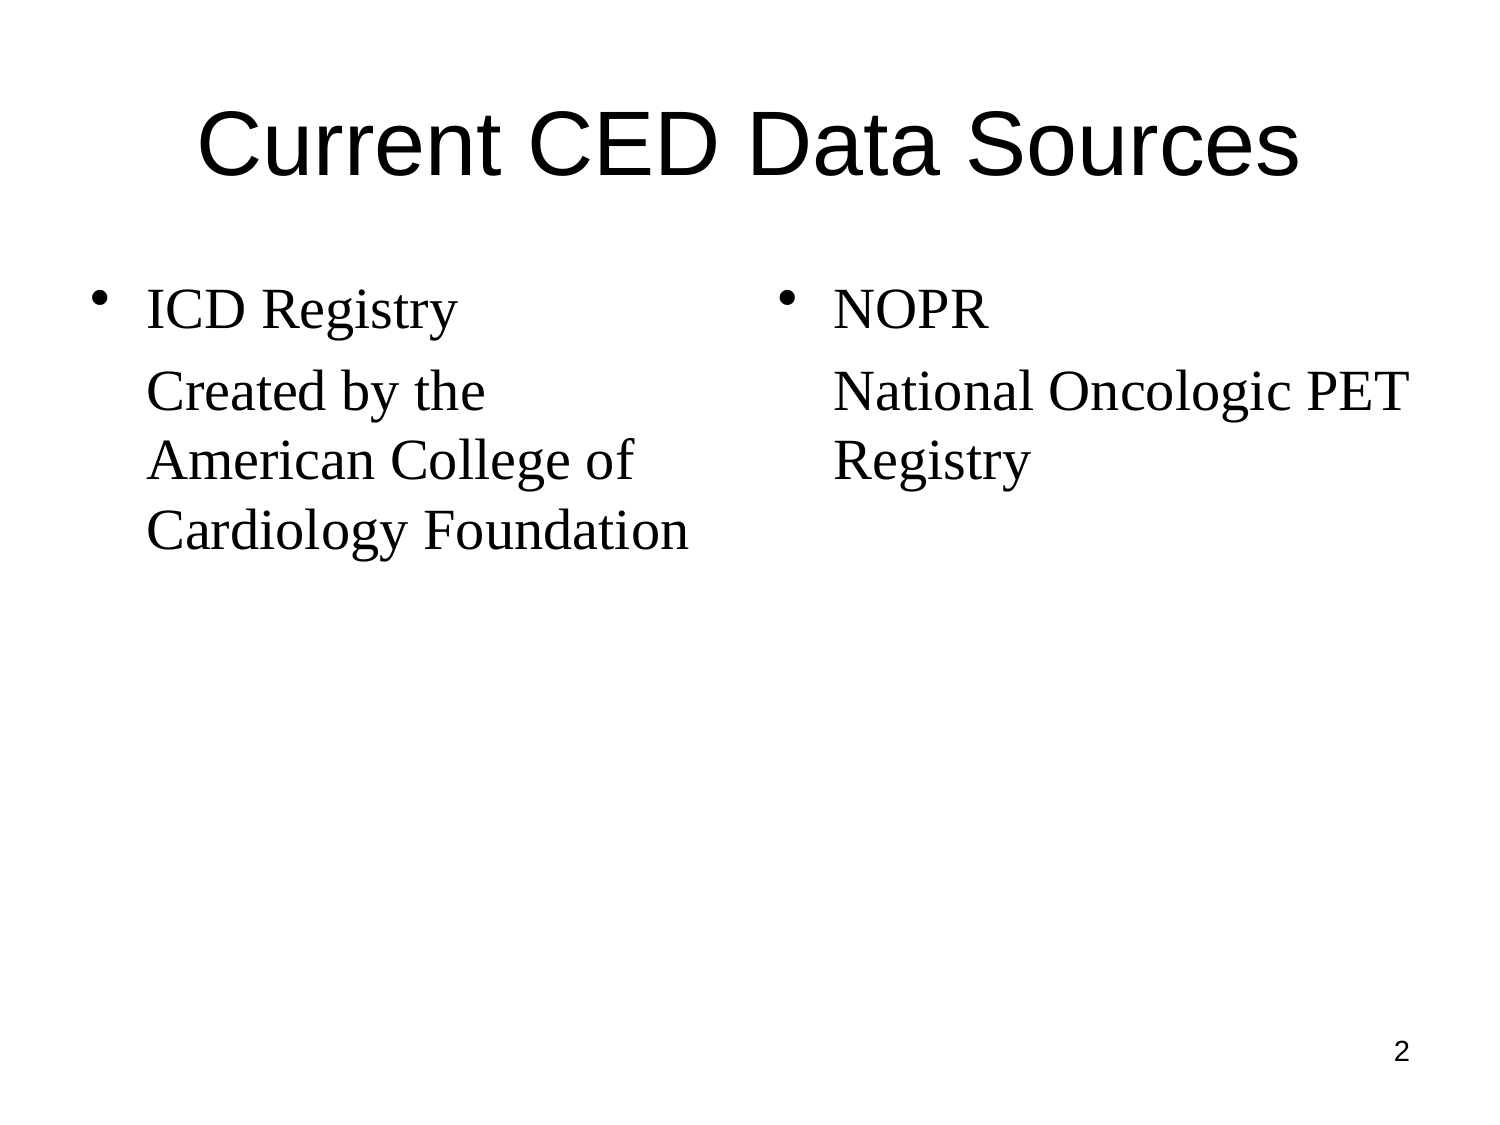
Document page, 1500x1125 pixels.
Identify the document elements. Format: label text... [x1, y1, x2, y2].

slide_number 2 [1074, 1024, 1426, 1103]
list NOPR National Oncologic PET Registry [762, 262, 1426, 1006]
list ICD Registry Created by the American College of Cardiology Foundation [74, 262, 738, 1006]
title Current CED Data Sources [74, 44, 1426, 233]
